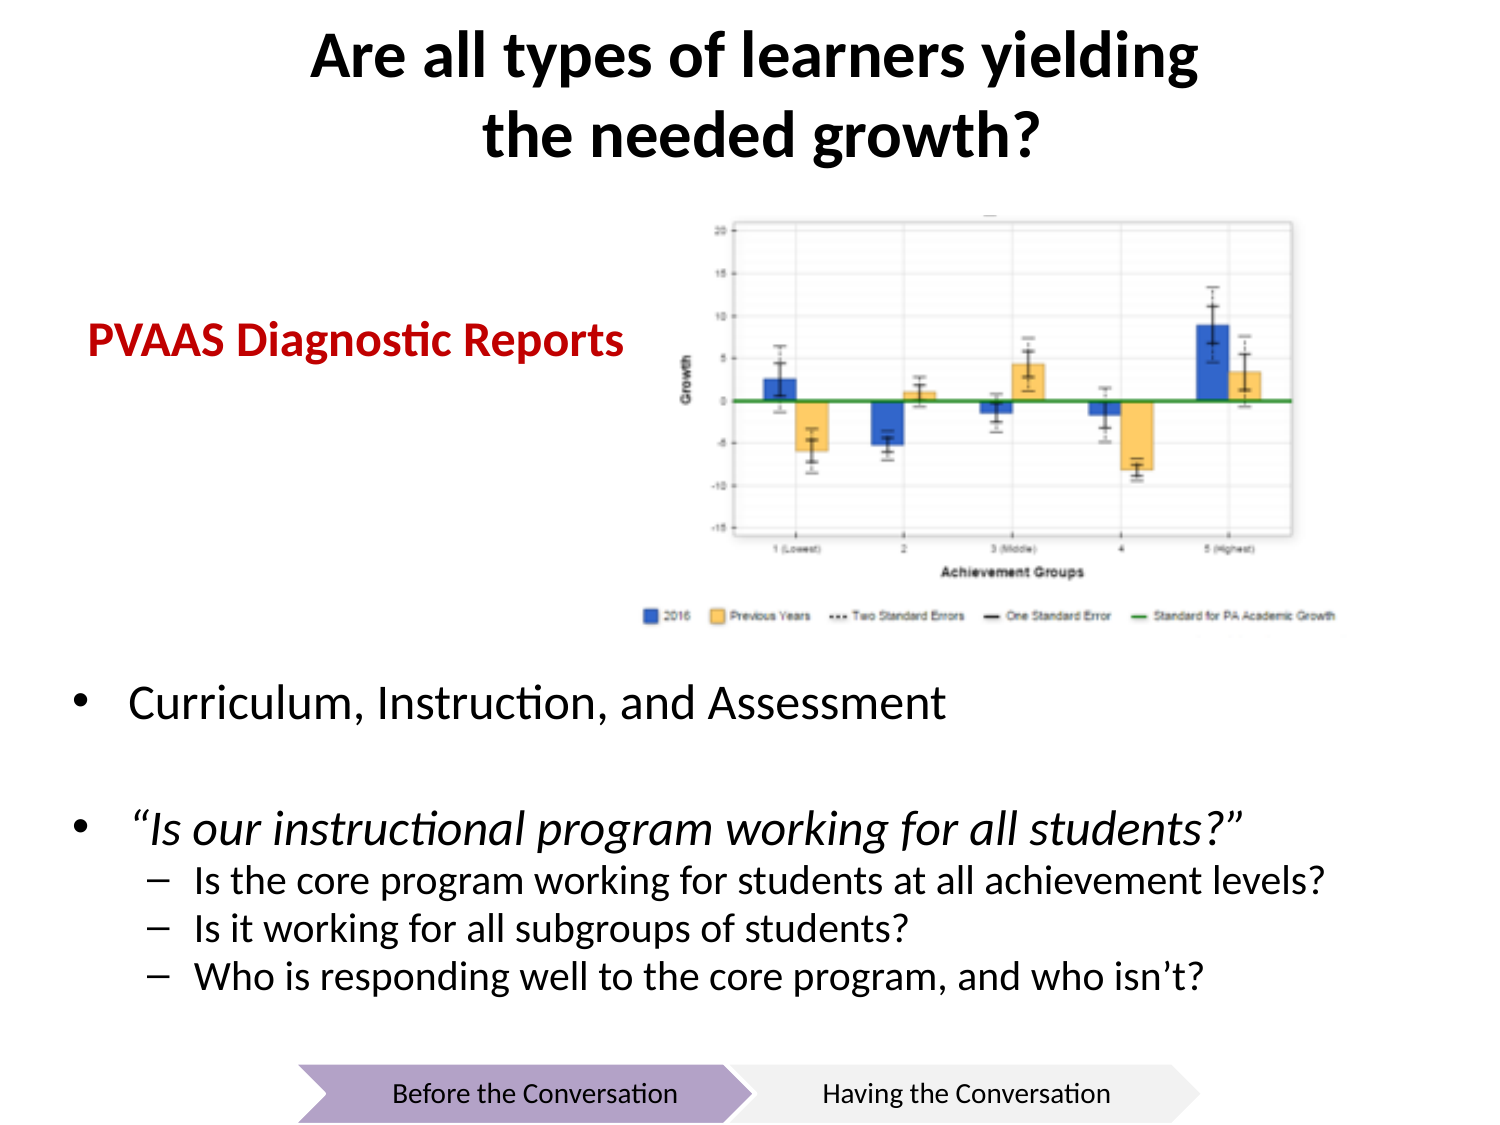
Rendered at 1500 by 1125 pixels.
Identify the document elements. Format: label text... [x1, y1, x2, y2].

list Curriculum, Instruction, and Assessment “Is our instructional program working for all students?” Is the core program working for students at all achievement levels? Is it working for all subgroups of students? Who is responding well to the core program, and who isn’t? [56, 673, 1432, 1124]
text_box PVAAS Diagnostic Reports [62, 299, 619, 374]
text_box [291, 1062, 1205, 1125]
title Are all types of learners yielding the needed growth? [87, 24, 1438, 158]
picture [624, 214, 1356, 638]
